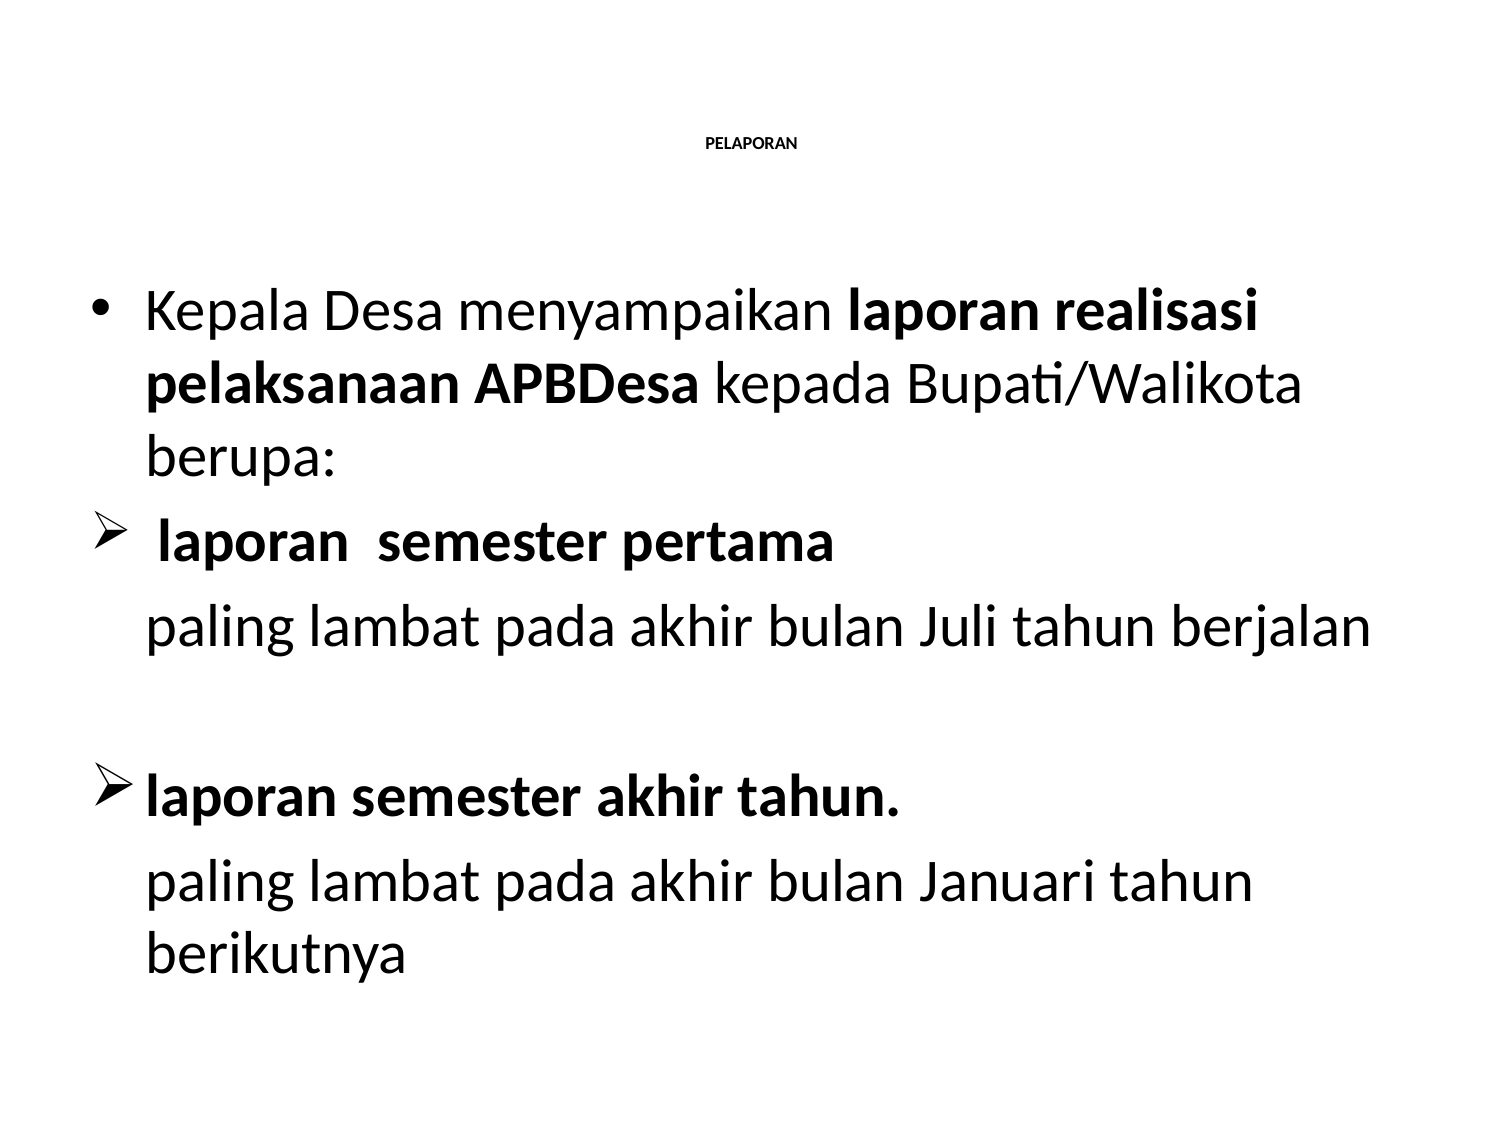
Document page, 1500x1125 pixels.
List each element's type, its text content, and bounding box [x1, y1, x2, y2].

list Kepala Desa menyampaikan laporan realisasi pelaksanaan APBDesa kepada Bupati/Walikota berupa: laporan semester pertama paling lambat pada akhir bulan Juli tahun berjalan laporan semester akhir tahun. paling lambat pada akhir bulan Januari tahun berikutnya [75, 262, 1425, 1005]
title PELAPORAN [76, 78, 1427, 206]
